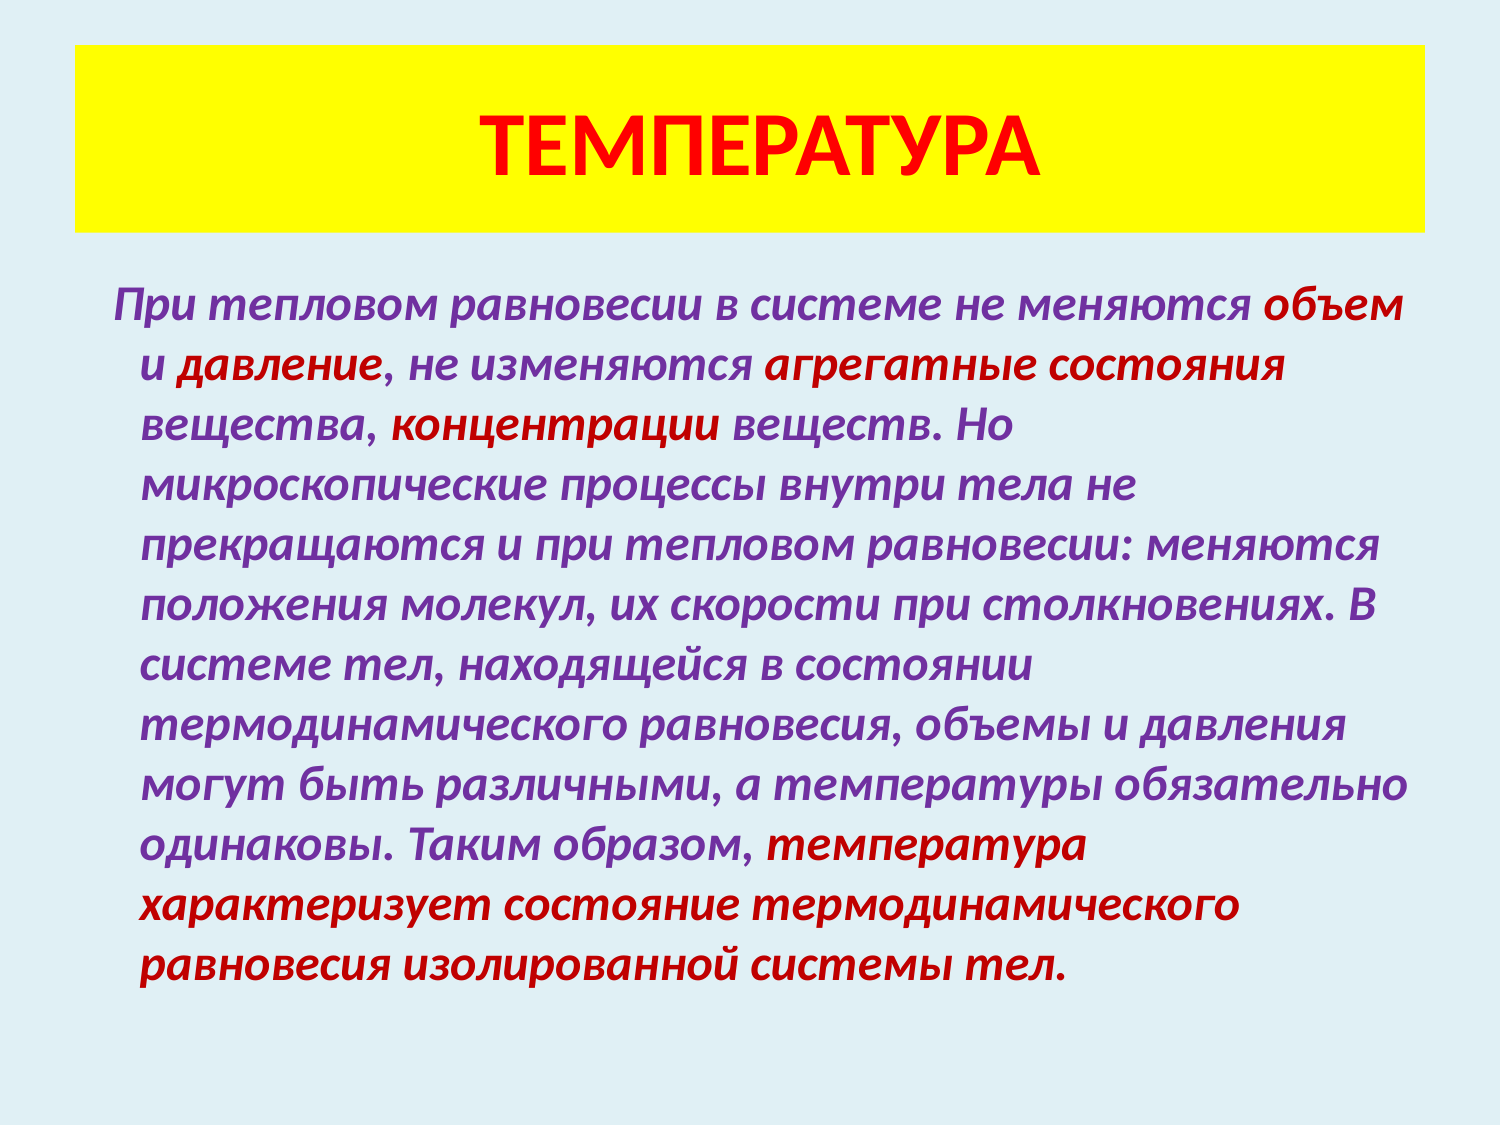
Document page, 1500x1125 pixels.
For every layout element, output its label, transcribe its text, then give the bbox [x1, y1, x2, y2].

title ТЕМПЕРАТУРА [75, 45, 1425, 233]
list При тепловом равновесии в системе не меняются объем и давление, не изменяются агрегатные состояния вещества, концентрации веществ. Но микроскопические процессы внутри тела не прекращаются и при тепловом равновесии: меняются положения молекул, их скорости при столкновениях. В системе тел, находящейся в состоянии термодинамического равновесия, объемы и давления могут быть различными, а температуры обязательно одинаковы. Таким образом, температура характеризует состояние термодинамического равновесия изолированной системы тел. [75, 262, 1425, 1005]
